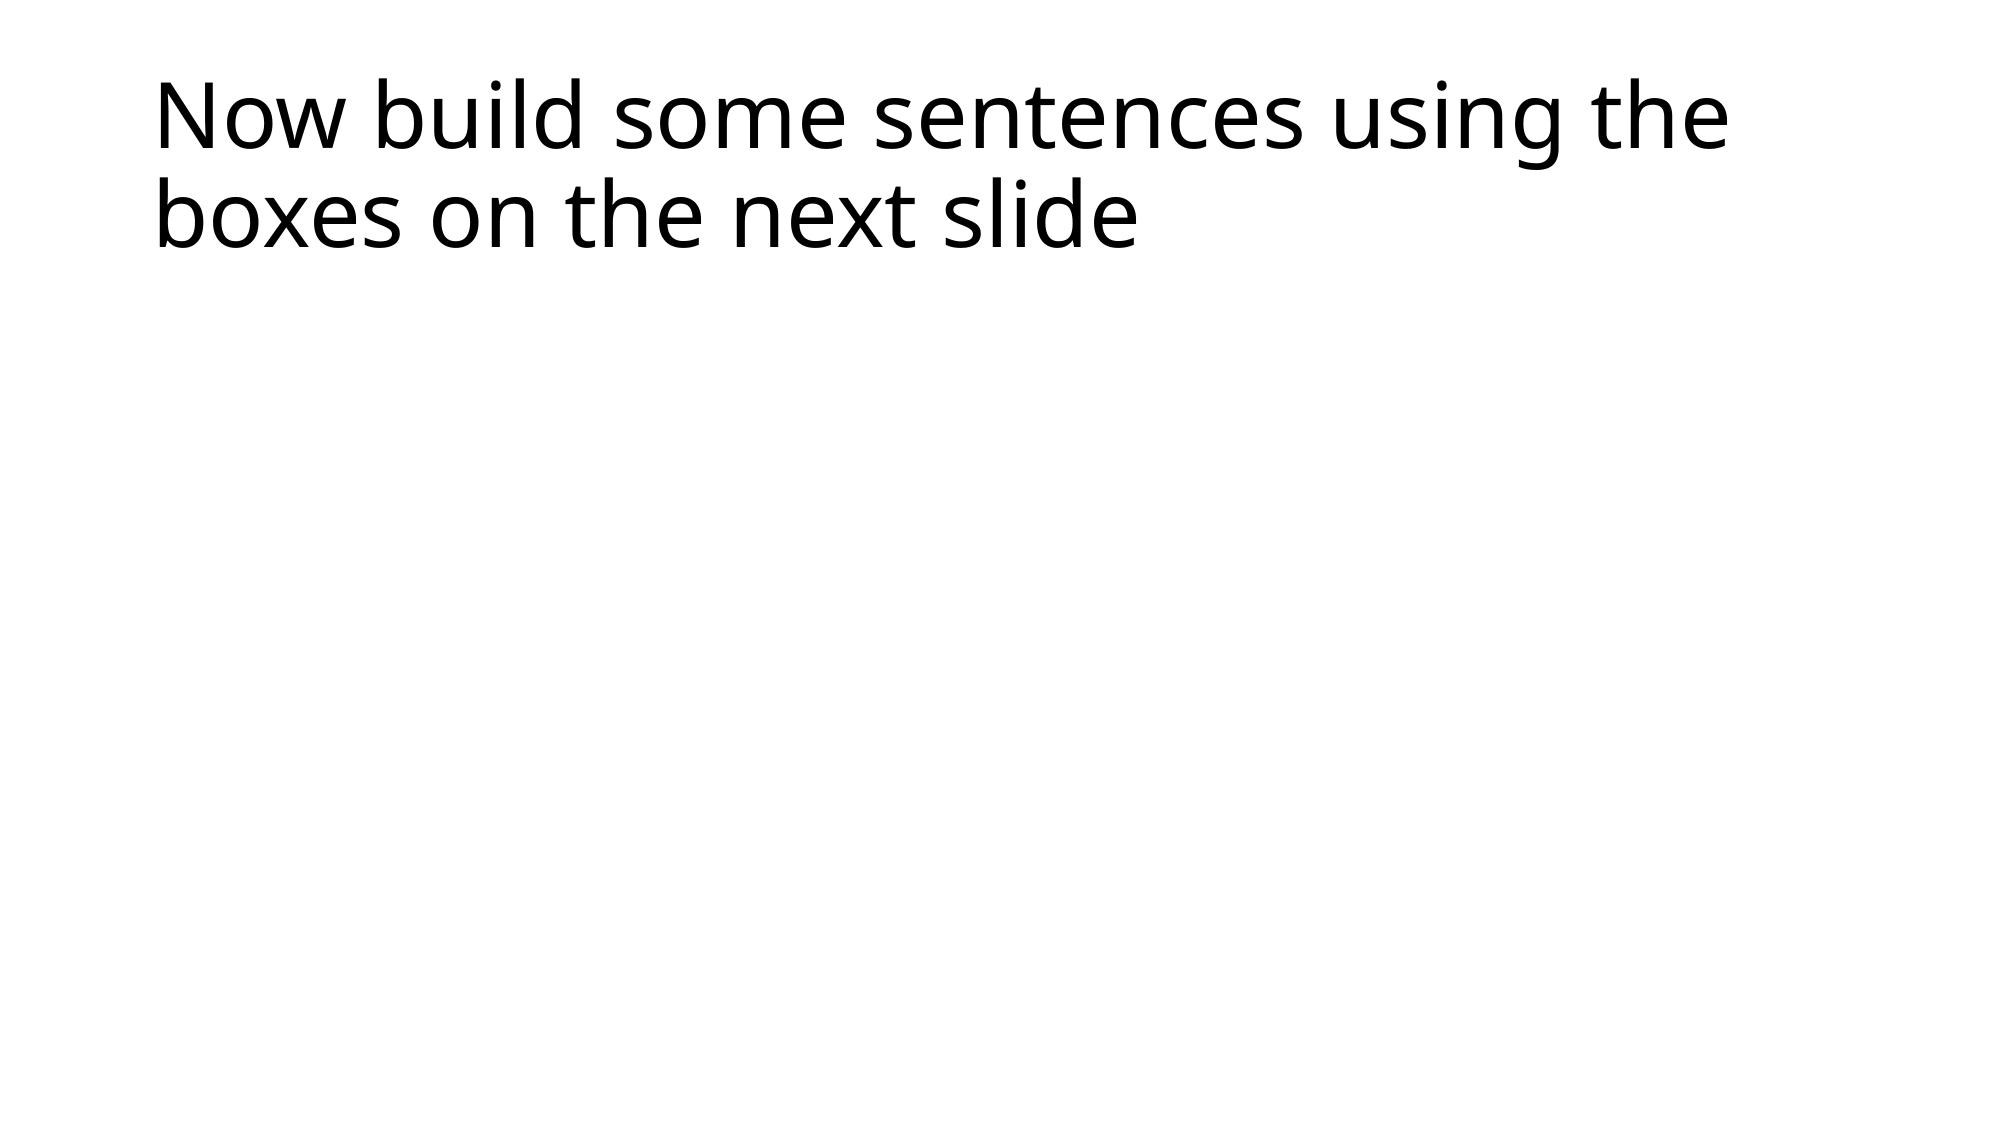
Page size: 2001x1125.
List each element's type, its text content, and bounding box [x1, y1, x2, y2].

title Now build some sentences using the boxes on the next slide [137, 59, 1863, 278]
